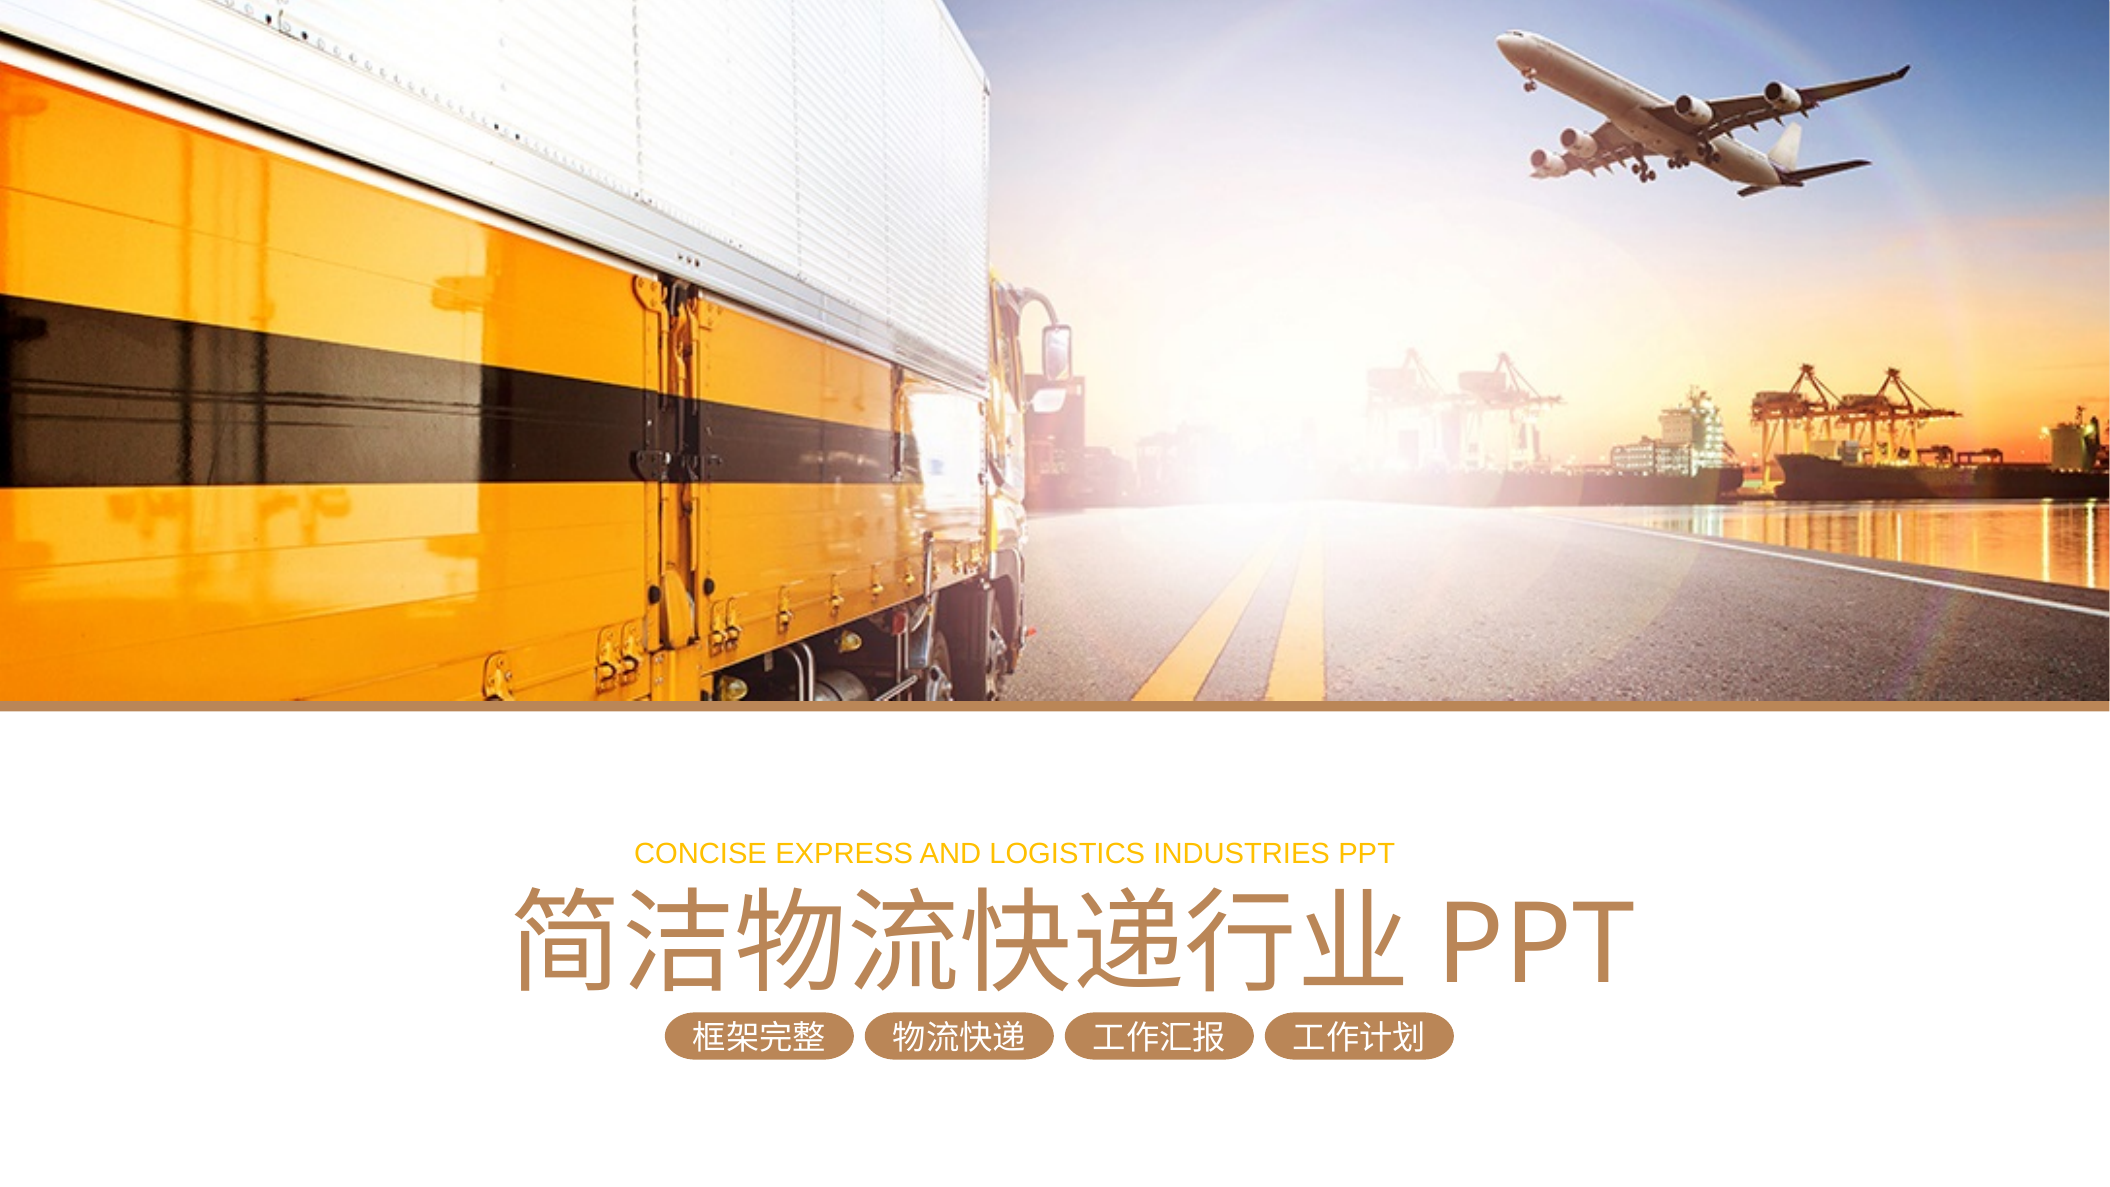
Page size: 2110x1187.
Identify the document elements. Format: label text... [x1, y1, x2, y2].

text_box 框架完整 [663, 1011, 855, 1061]
text_box [0, 702, 2110, 712]
text_box [0, 0, 2110, 702]
text_box 物流快递 [863, 1011, 1055, 1061]
text_box 简洁物流快递行业PPT [470, 862, 1675, 1012]
text_box 工作汇报 [1063, 1011, 1255, 1061]
text_box 工作计划 [1263, 1011, 1455, 1061]
text_box CONCISE EXPRESS AND LOGISTICS INDUSTRIES PPT [578, 816, 1452, 862]
